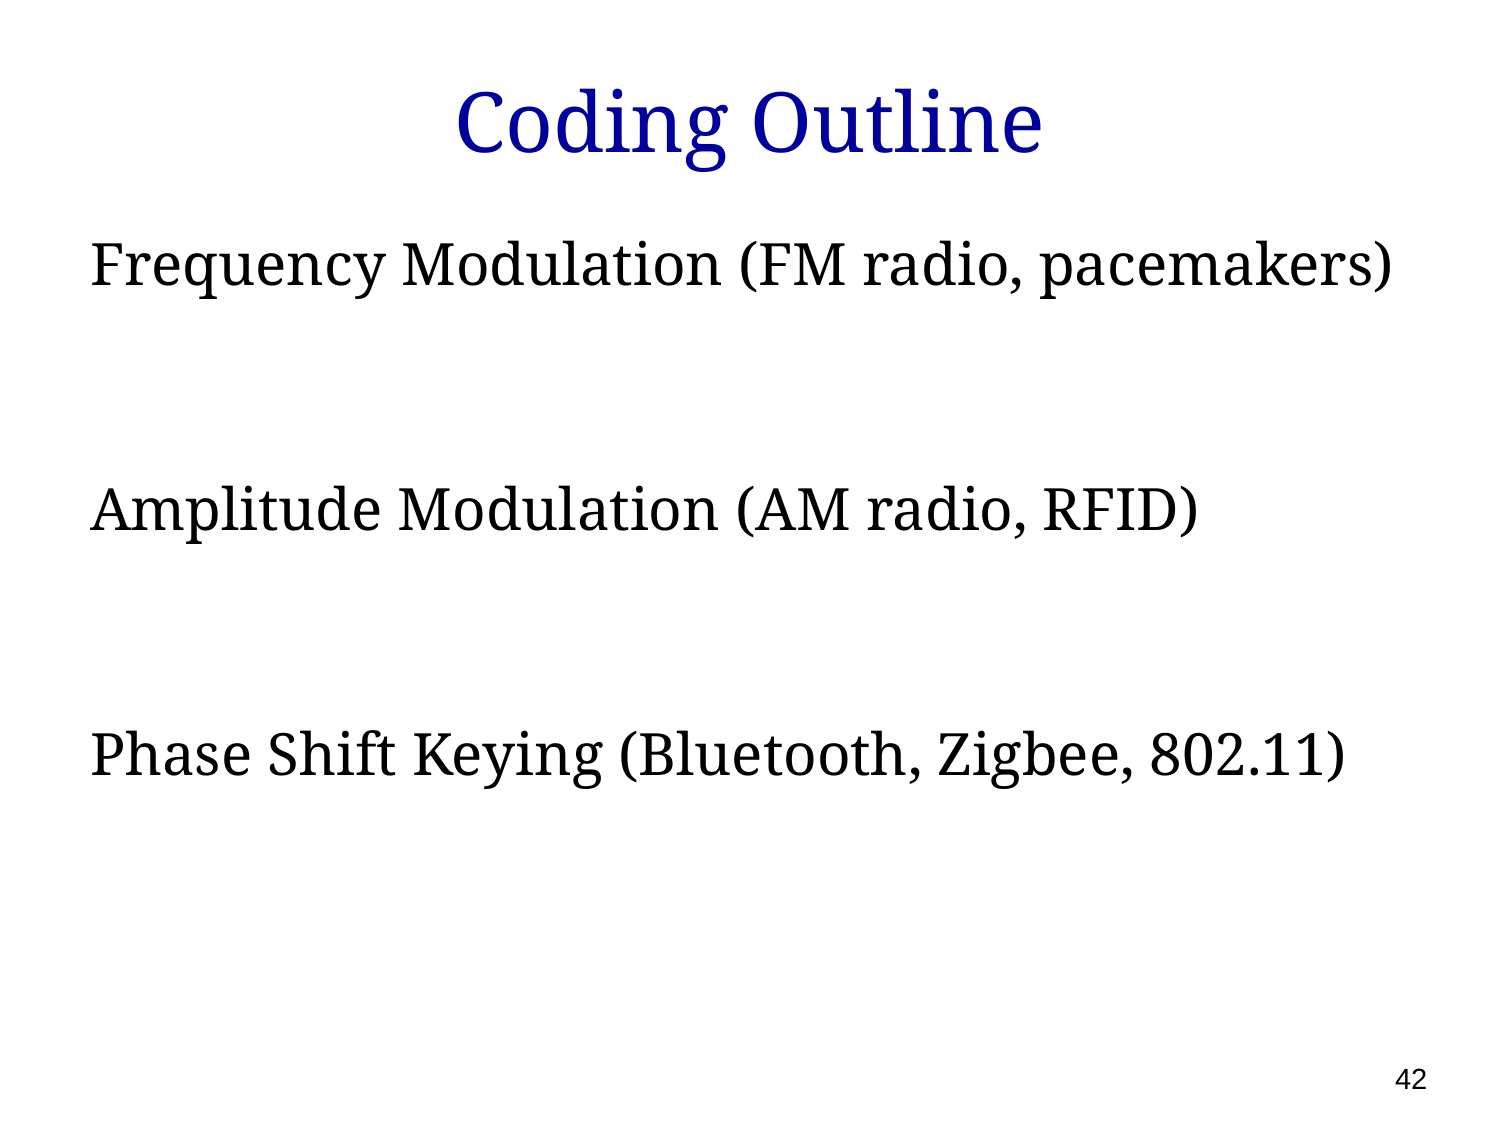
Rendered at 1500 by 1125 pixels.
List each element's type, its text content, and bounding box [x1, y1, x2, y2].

slide_number 42 [1092, 1024, 1443, 1103]
title Coding Outline [74, 47, 1426, 191]
list Frequency Modulation (FM radio, pacemakers) Amplitude Modulation (AM radio, RFID) Phase Shift Keying (Bluetooth, Zigbee, 802.11) [74, 219, 1426, 963]
